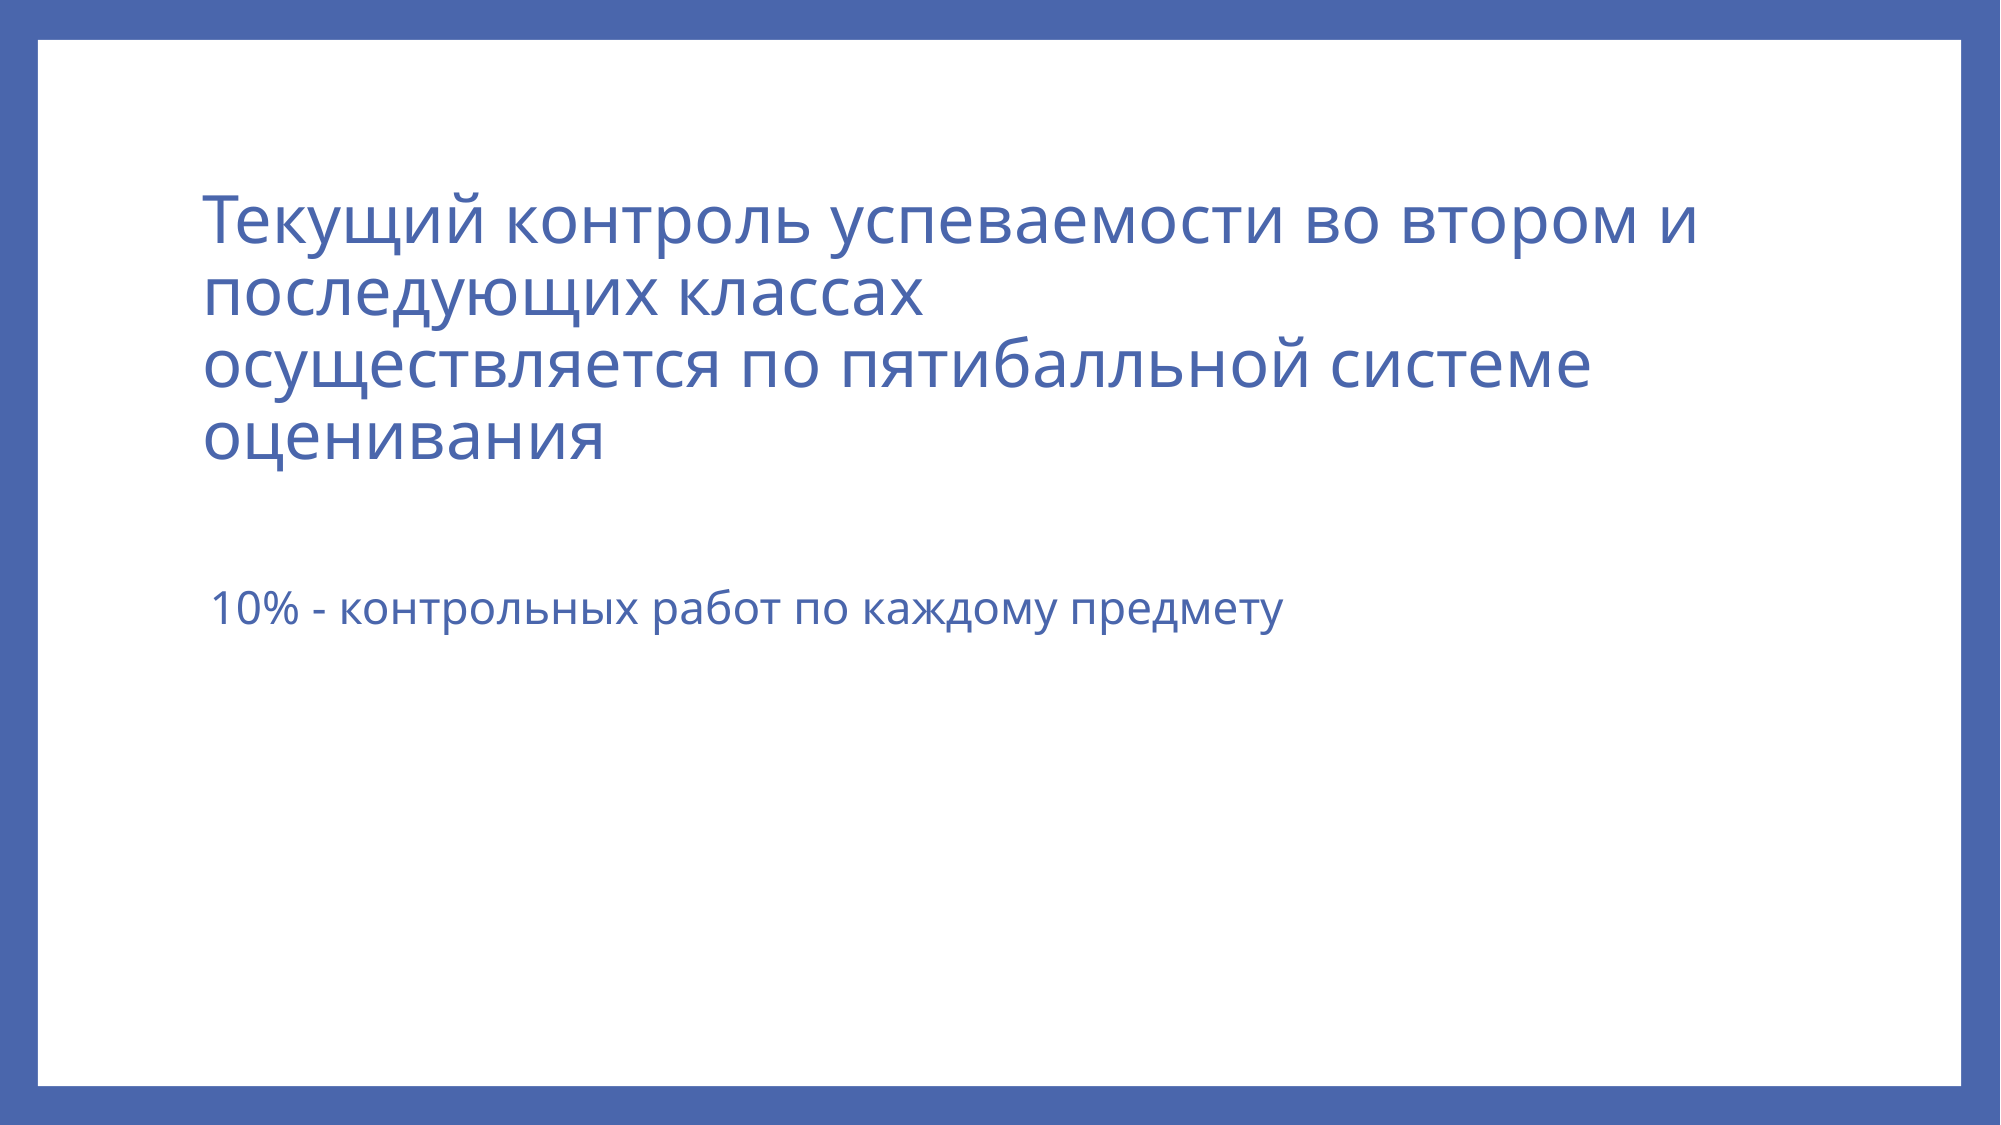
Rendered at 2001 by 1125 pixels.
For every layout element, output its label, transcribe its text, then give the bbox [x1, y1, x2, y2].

list 10% - контрольных работ по каждому предмету [187, 578, 1370, 701]
title Текущий контроль успеваемости во втором и последующих классах осуществляется по пятибалльной системе оценивания [187, 222, 1808, 438]
